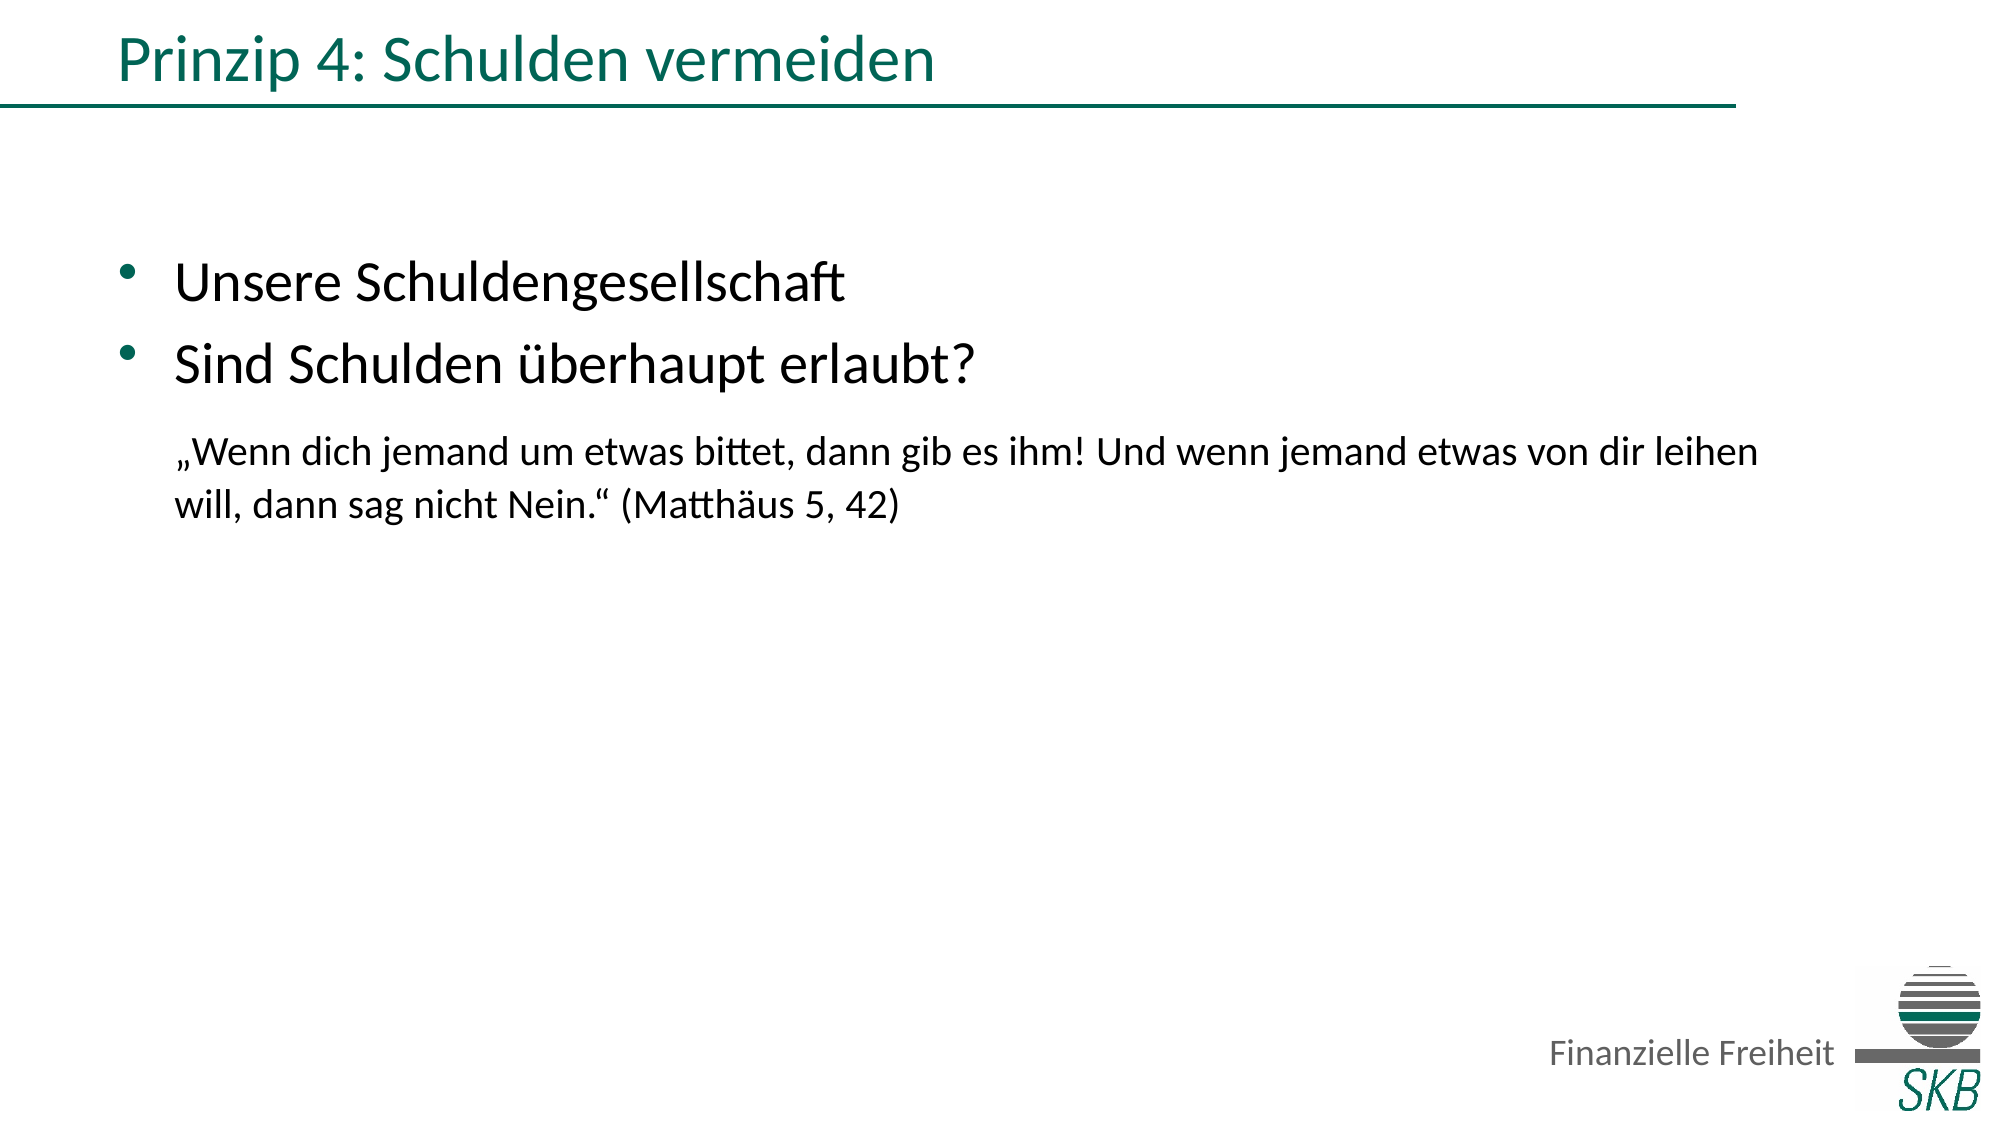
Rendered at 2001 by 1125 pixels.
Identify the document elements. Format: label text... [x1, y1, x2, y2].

list Unsere Schuldengesellschaft Sind Schulden überhaupt erlaubt? „Wenn dich jemand um etwas bittet, dann gib es ihm! Und wenn jemand etwas von dir leihen will, dann sag nicht Nein.“ (Matthäus 5, 42) [117, 243, 1780, 944]
text_box Prinzip 4: Schulden vermeiden [102, 7, 1300, 80]
picture [1855, 966, 1981, 1111]
